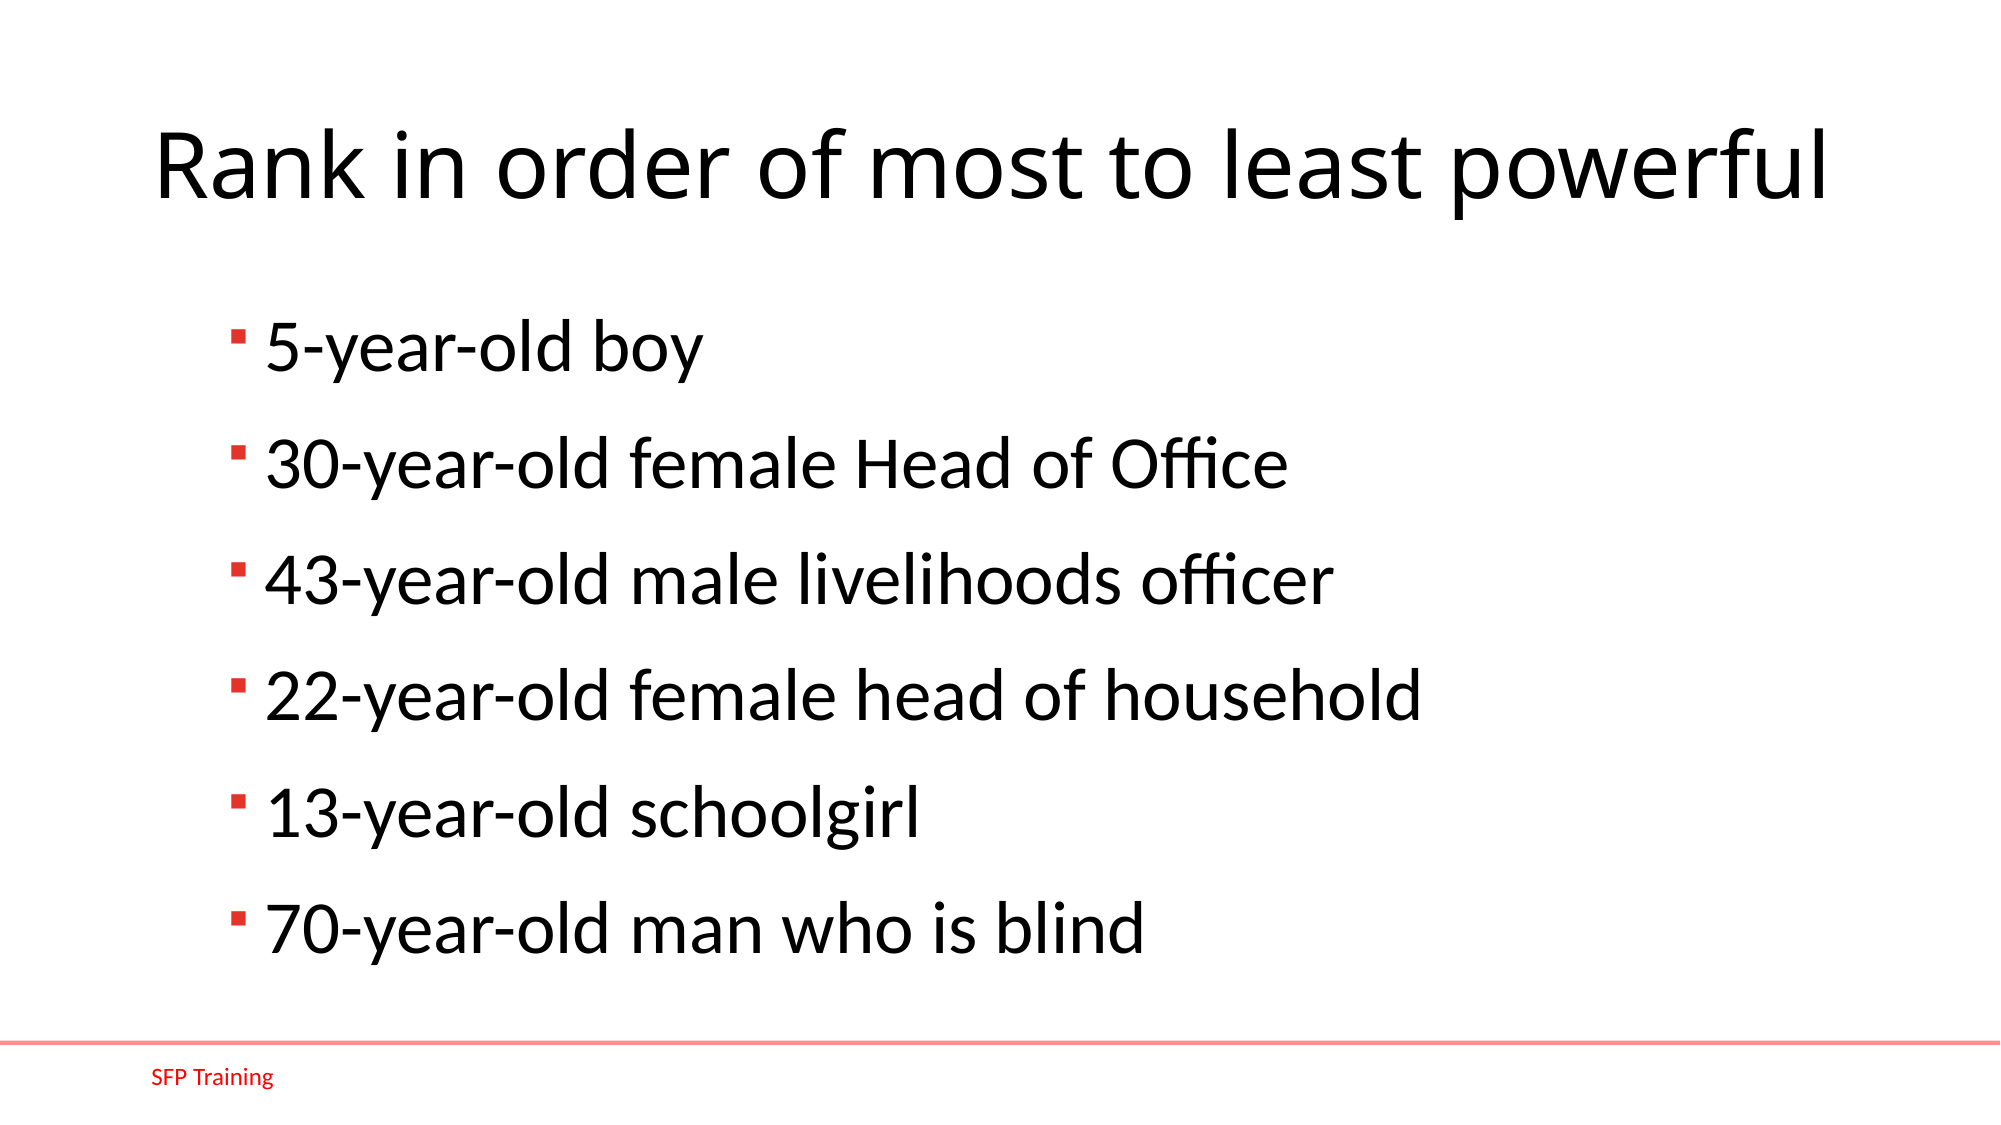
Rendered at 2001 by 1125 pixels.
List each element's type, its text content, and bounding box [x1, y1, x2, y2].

footer SFP Training [136, 1045, 812, 1106]
title Rank in order of most to least powerful [137, 59, 1863, 278]
list 5-year-old boy 30-year-old female Head of Office 43-year-old male livelihoods officer 22-year-old female head of household 13-year-old schoolgirl 70-year-old man who is blind [137, 299, 1863, 1014]
